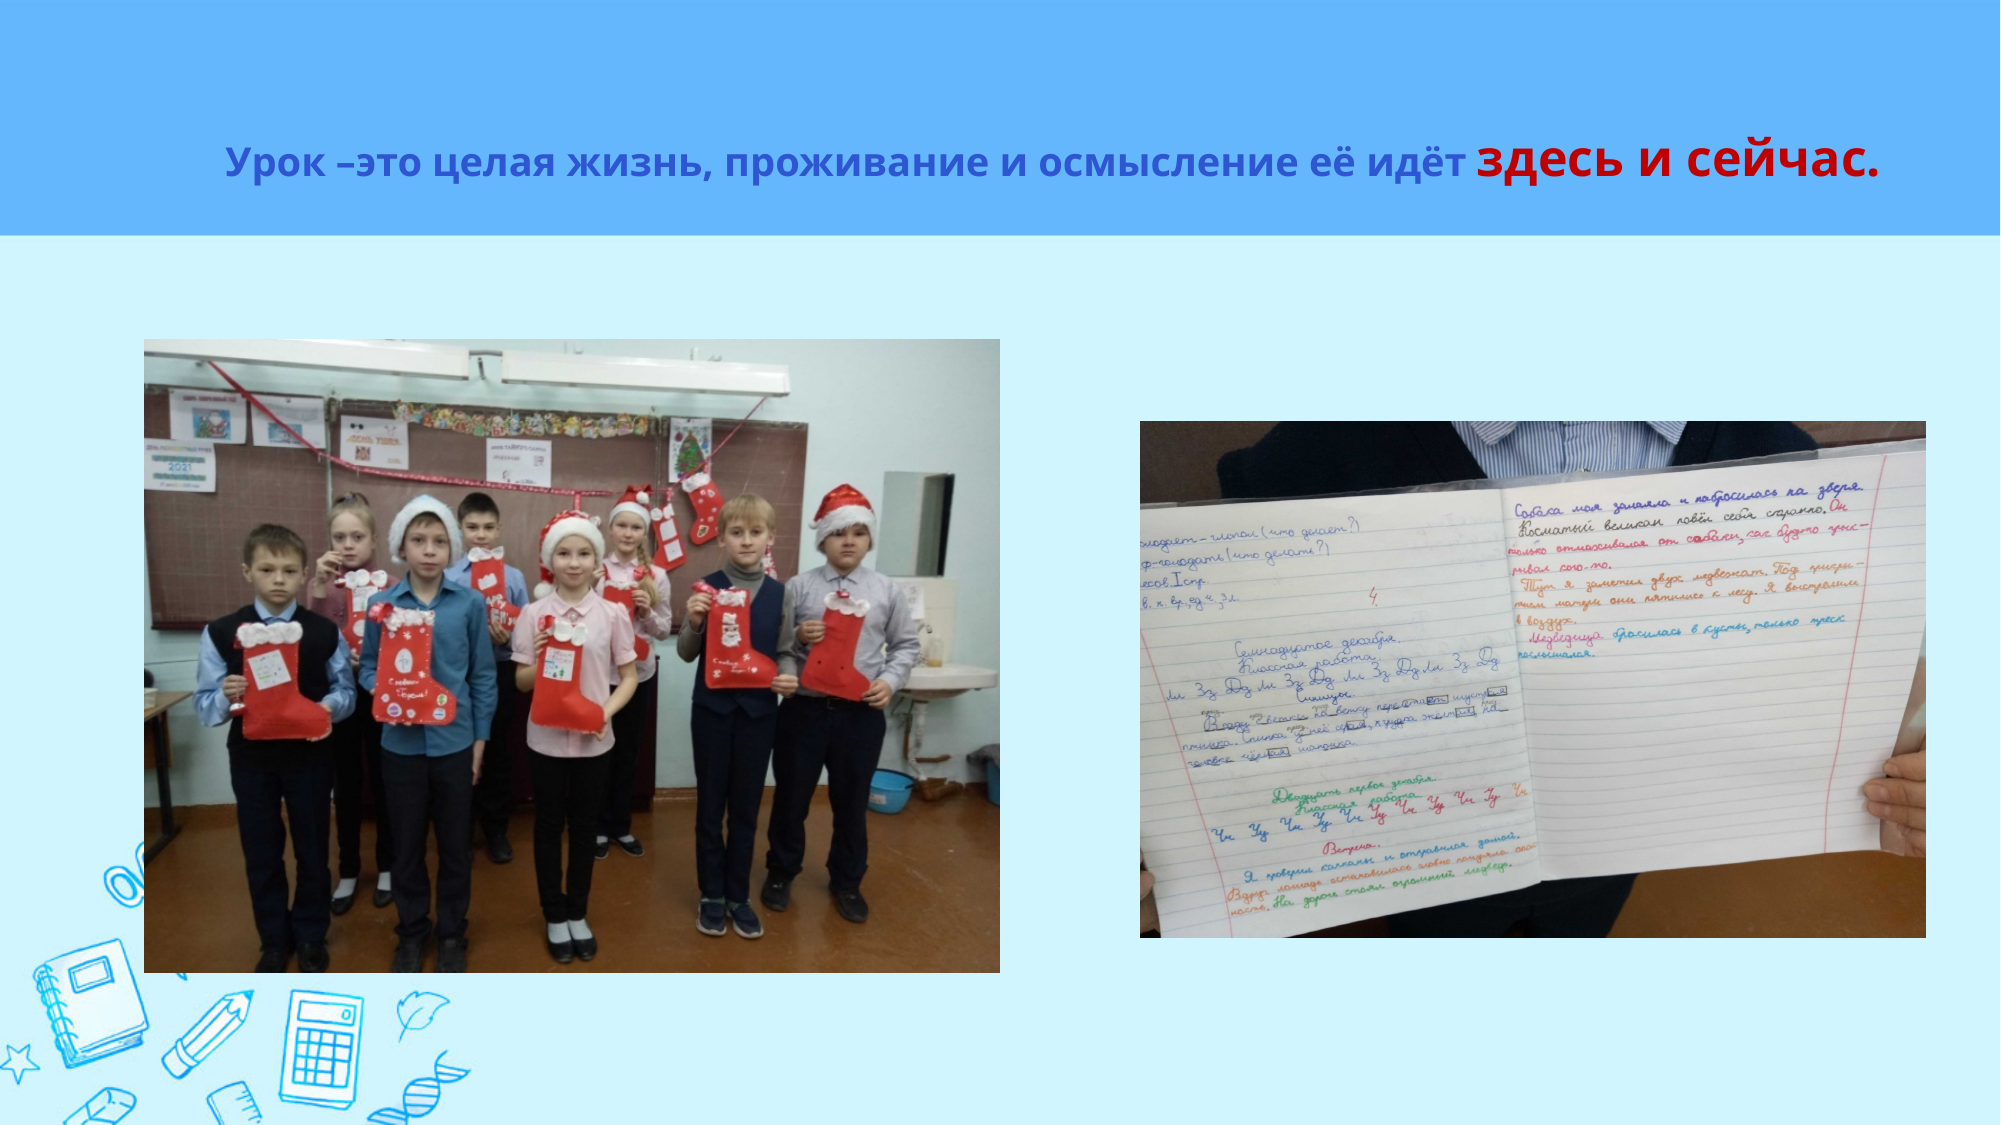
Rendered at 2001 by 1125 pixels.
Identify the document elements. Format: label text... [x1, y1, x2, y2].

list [144, 339, 1000, 973]
picture [0, 0, 2001, 1125]
title Урок –это целая жизнь, проживание и осмысление её идёт здесь и сейчас. [210, 105, 1907, 270]
